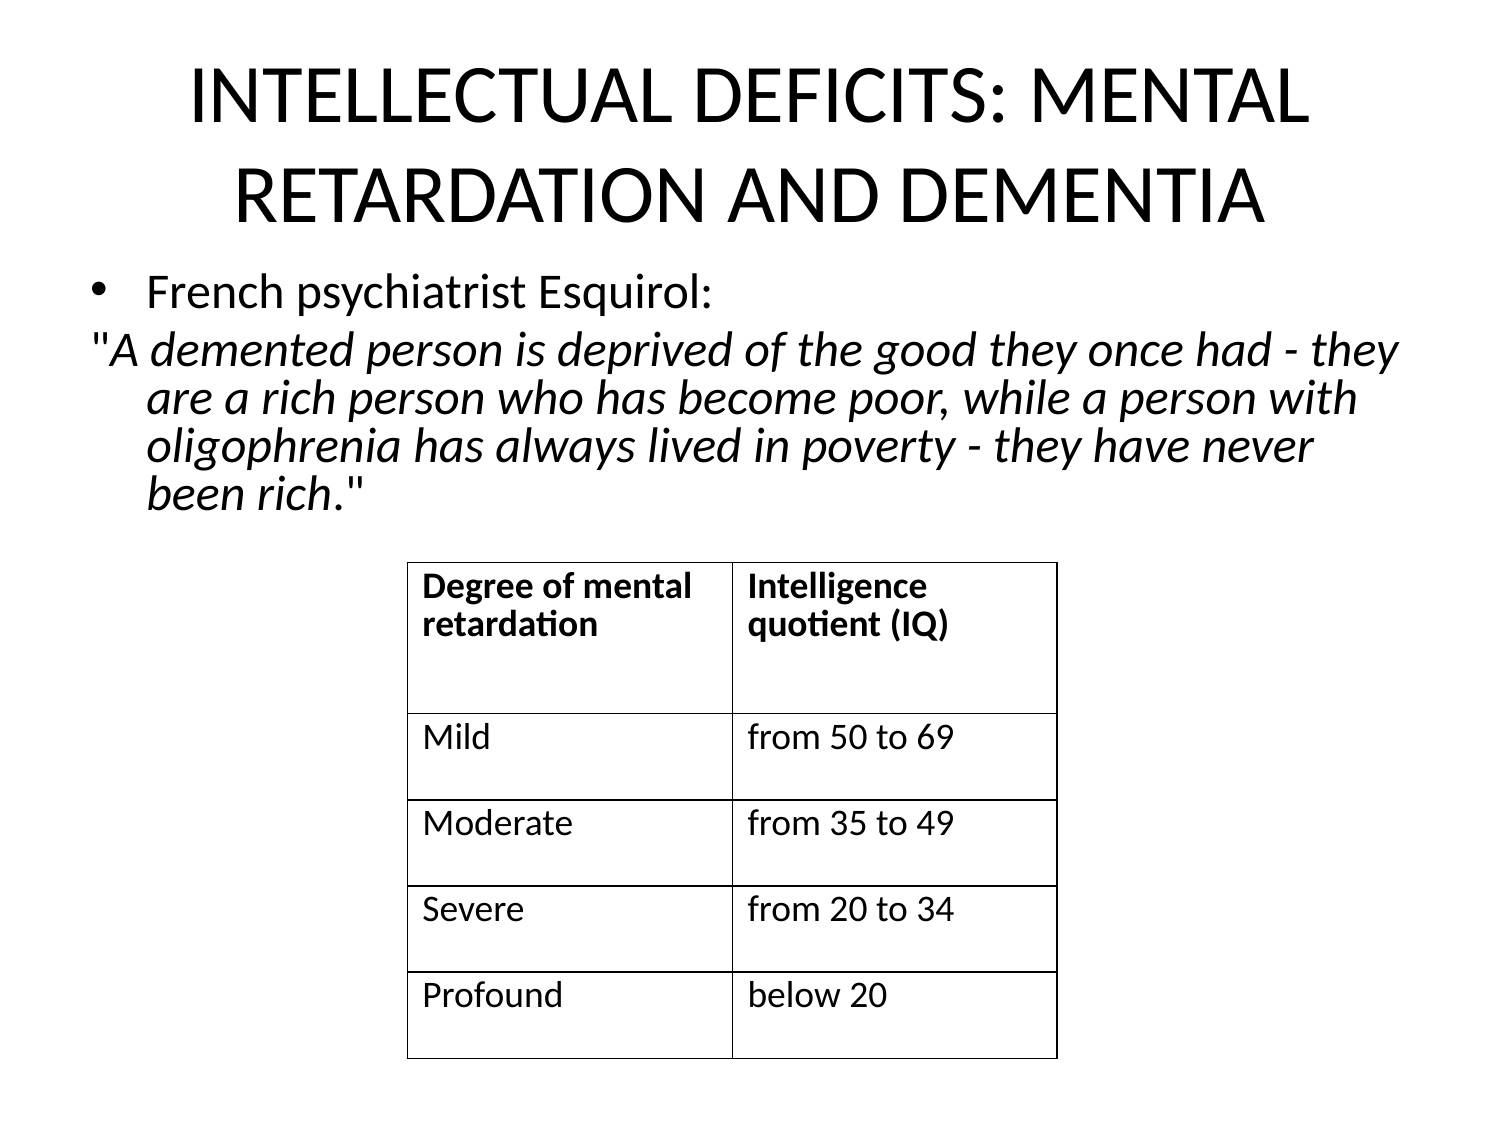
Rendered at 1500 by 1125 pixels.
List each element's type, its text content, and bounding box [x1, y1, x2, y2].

table_cell Mild [408, 714, 732, 799]
table_cell from 35 to 49 [733, 801, 1056, 885]
table_cell Severe [408, 887, 732, 971]
table_cell from 20 to 34 [733, 887, 1056, 971]
table_cell Moderate [408, 801, 732, 885]
table_header Intelligence quotient (IQ) [733, 563, 1056, 713]
table_cell Profound [408, 973, 732, 1058]
list French psychiatrist Esquirol: "A demented person is deprived of the good they once had - they are a rich person who has become poor, while a person with oligophrenia has always lived in poverty - they have never been rich." [75, 262, 1425, 480]
table_cell below 20 [733, 973, 1056, 1058]
table_header Degree of mental retardation [408, 563, 732, 713]
title INTELLECTUAL DEFICITS: MENTAL RETARDATION AND DEMENTIA [75, 45, 1425, 233]
table_cell from 50 to 69 [733, 714, 1056, 799]
